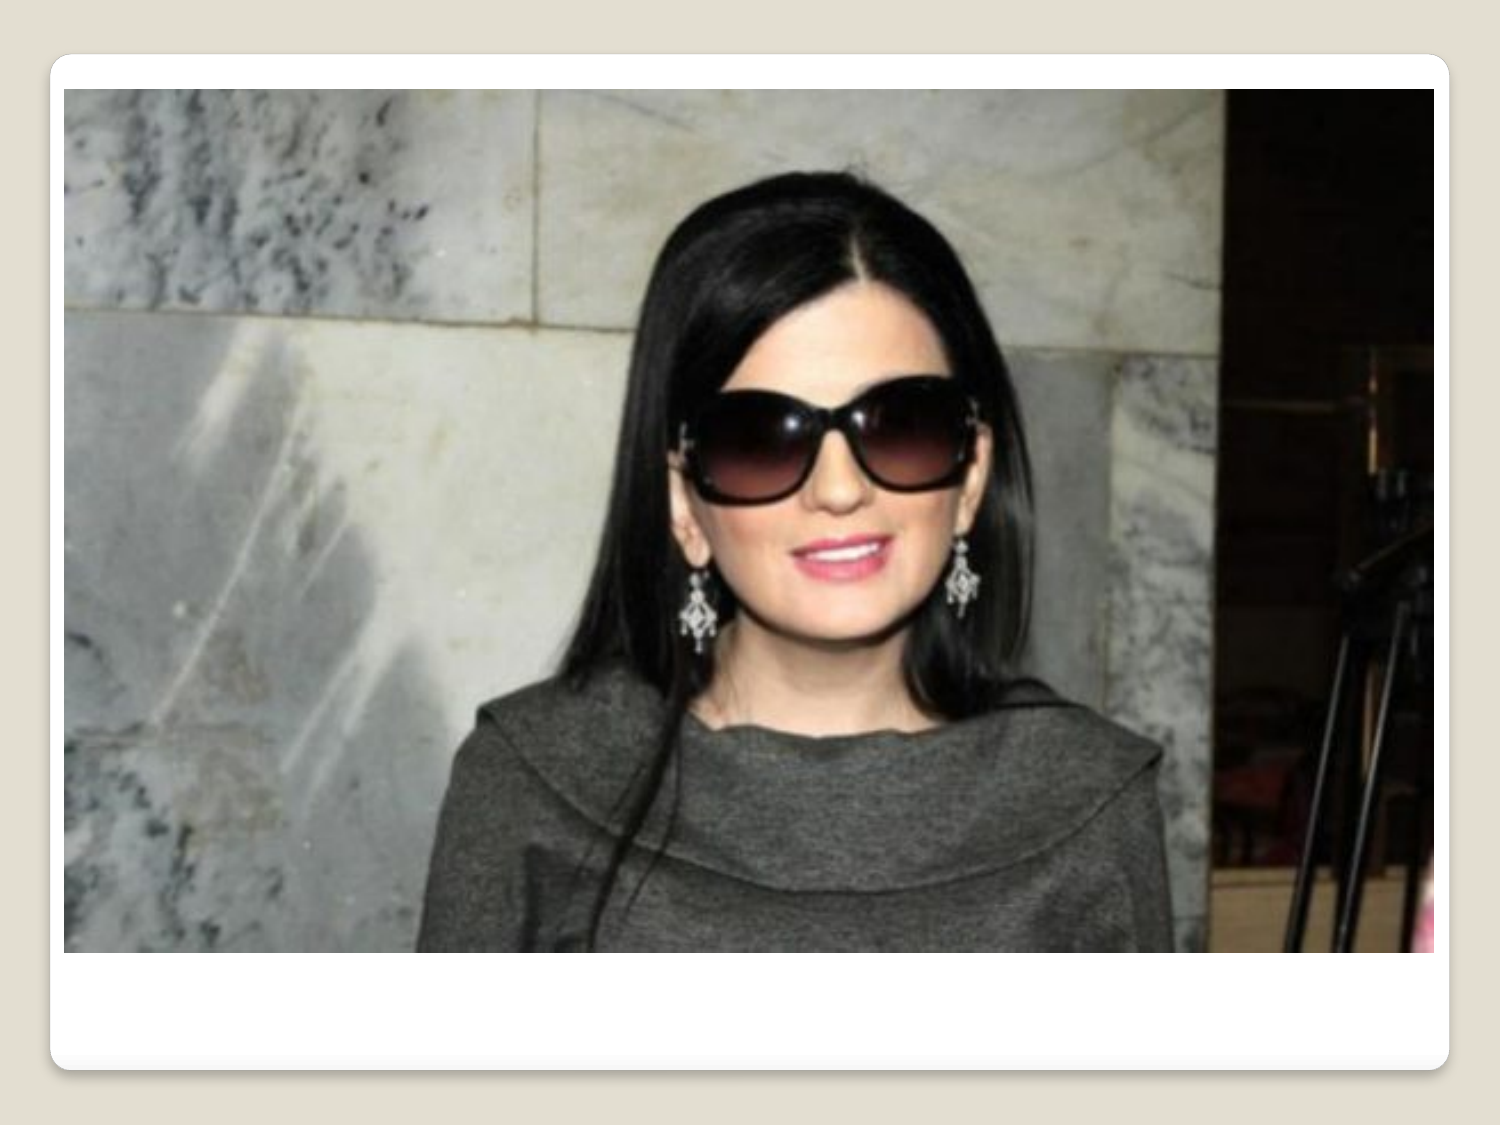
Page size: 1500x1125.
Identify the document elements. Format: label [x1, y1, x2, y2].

picture [64, 89, 1434, 953]
